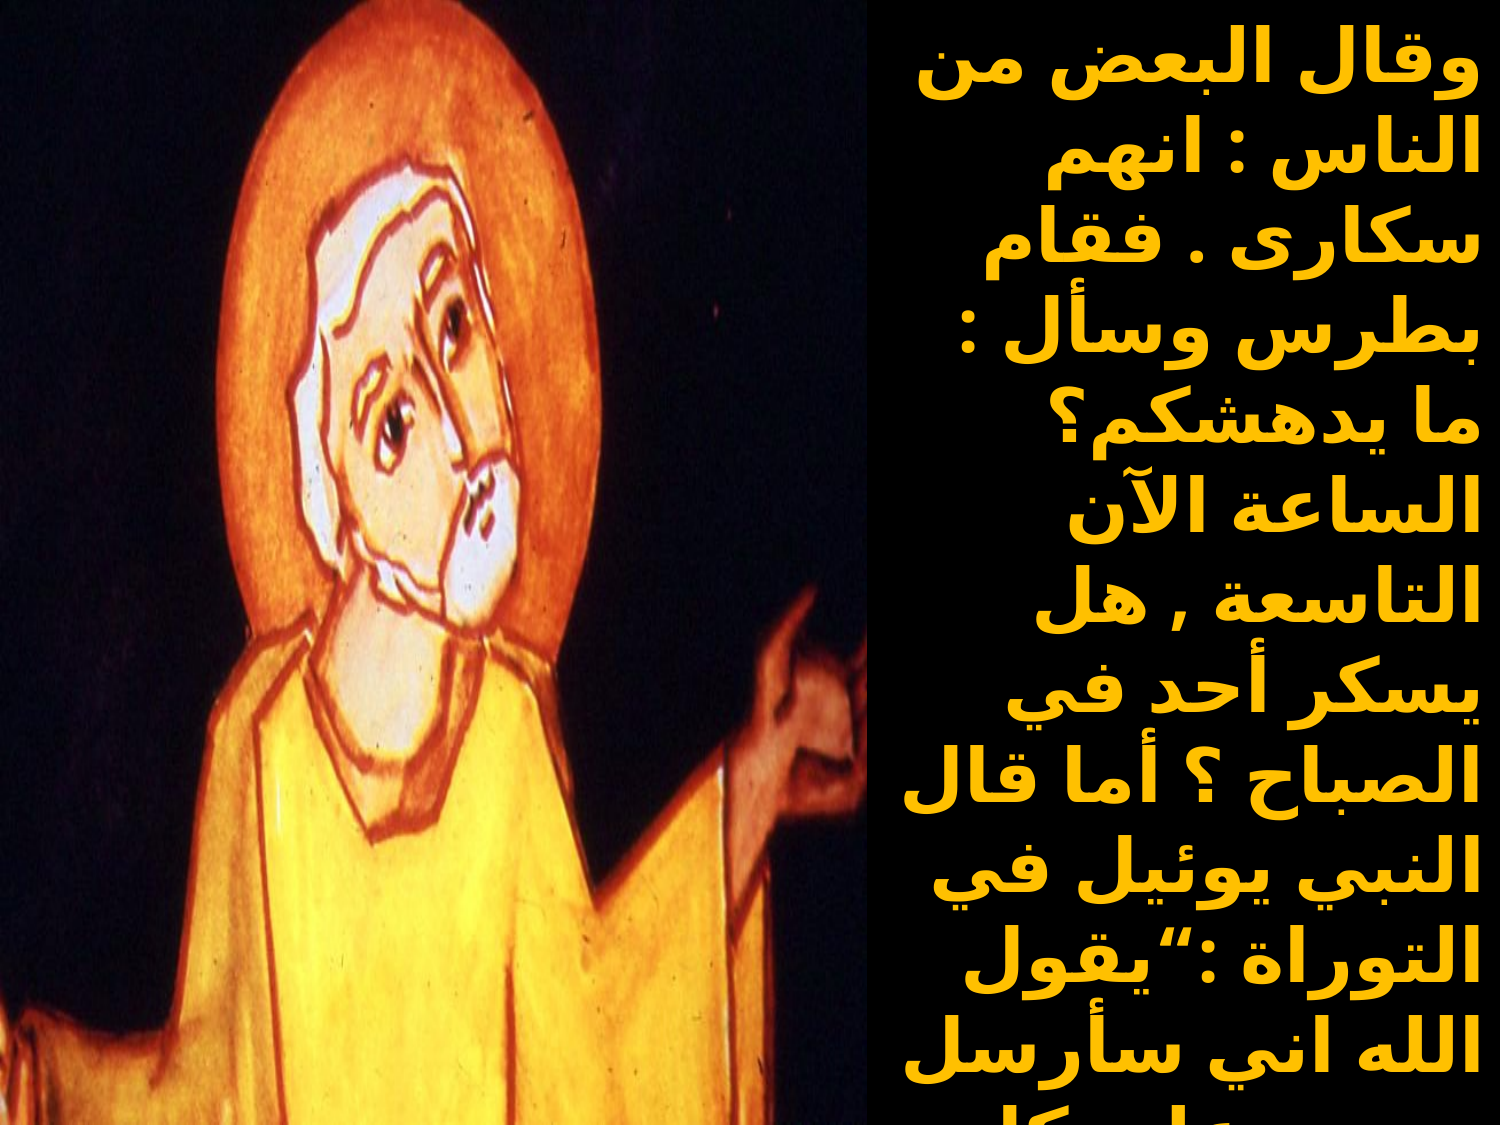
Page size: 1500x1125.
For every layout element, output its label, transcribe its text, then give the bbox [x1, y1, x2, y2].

picture [0, 0, 868, 1125]
text_box وقال البعض من الناس : انهم سكارى . فقام بطرس وسأل : ما يدهشكم؟ الساعة الآن التاسعة , هل يسكر أحد في الصباح ؟ أما قال النبي يوئيل في التوراة :“يقول الله اني سأرسل روحي على كل بشر؟ لقد أرسل الله الآن روحه القدوس . توبوا وآمنوا بالرب يسوع [868, 0, 1500, 1125]
